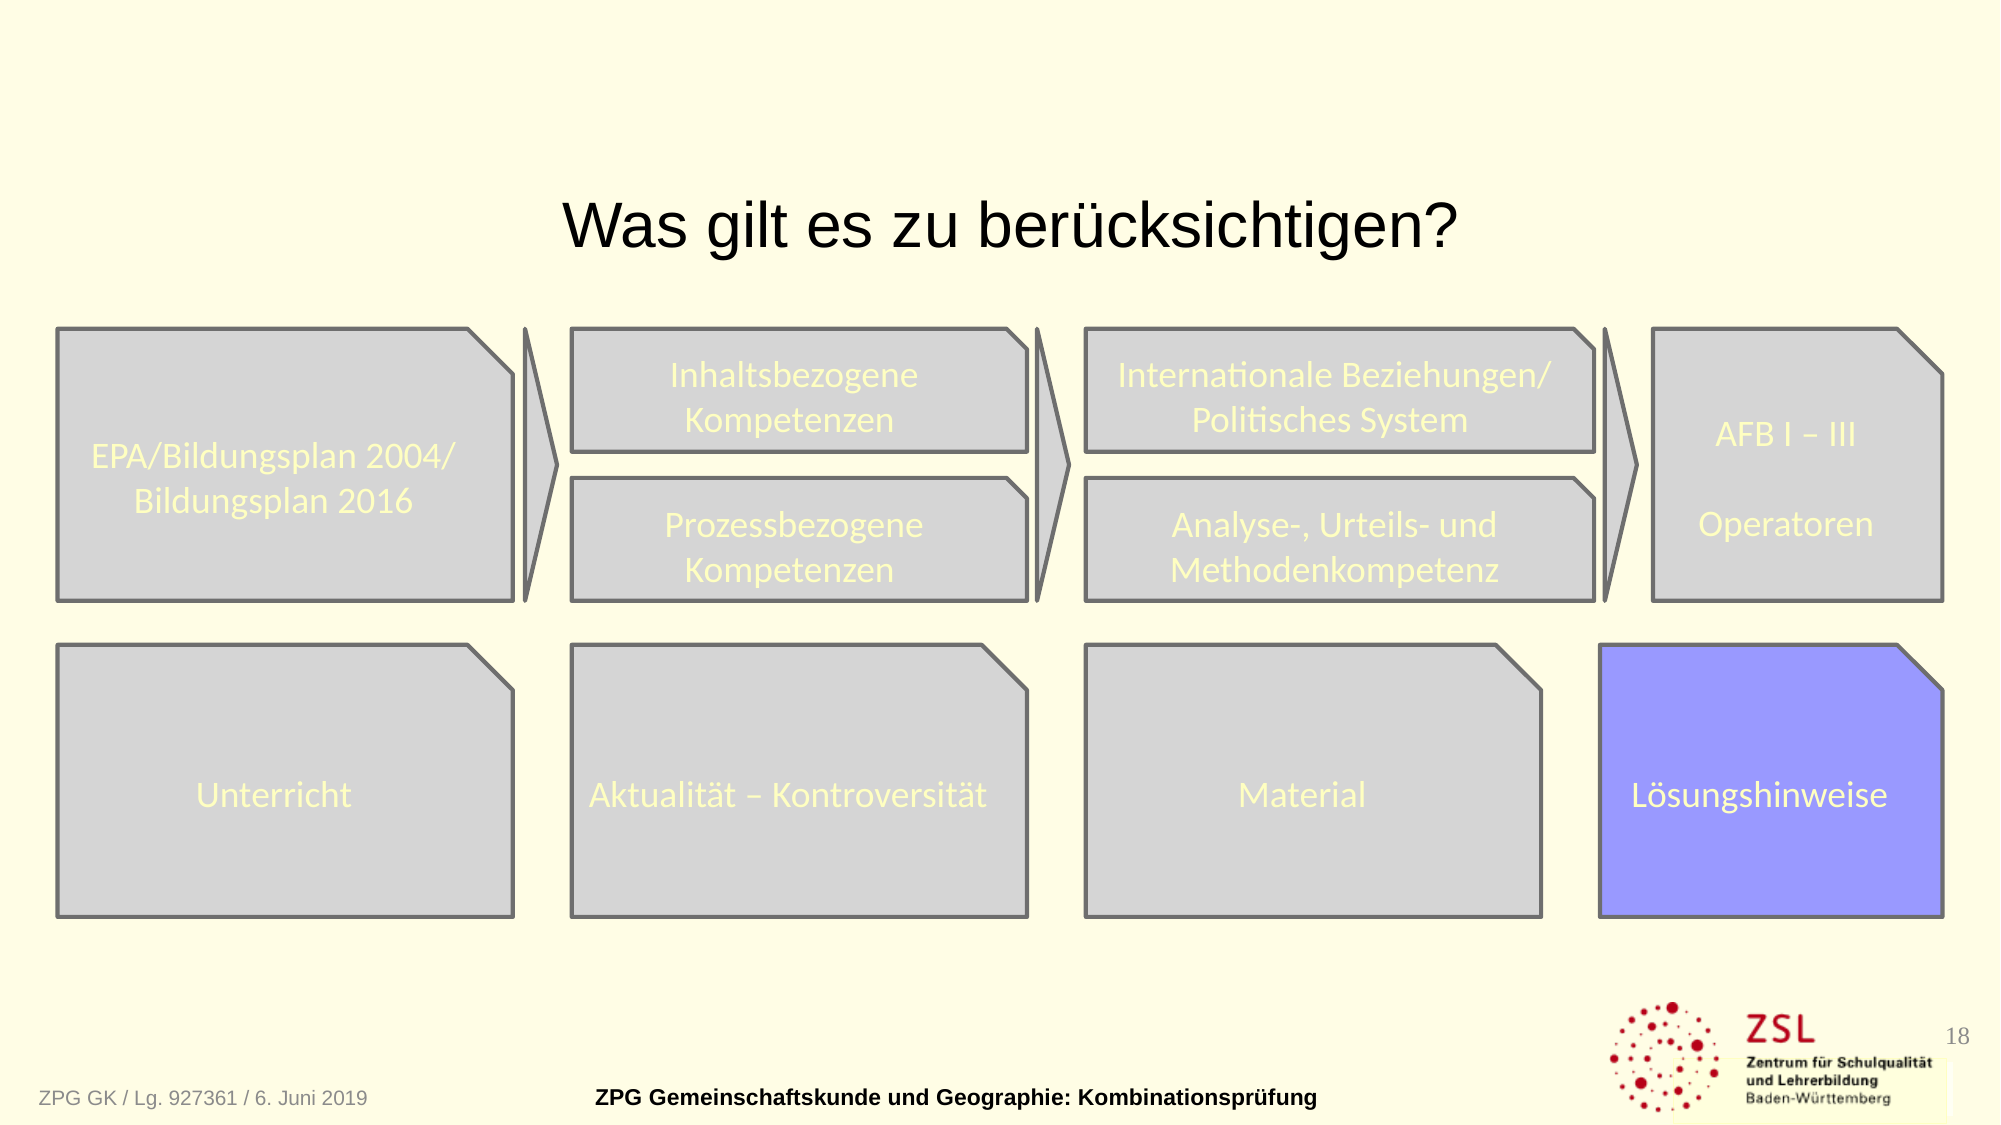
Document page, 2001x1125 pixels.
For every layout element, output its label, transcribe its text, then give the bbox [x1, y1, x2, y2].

text_box Unterricht [55, 642, 515, 919]
text_box Material [1083, 642, 1544, 919]
text_box EPA/Bildungsplan 2004/ Bildungsplan 2016 [55, 326, 515, 603]
text_box Was gilt es zu berücksichtigen? [149, 175, 1875, 268]
text_box Analyse-, Urteils- und Methodenkompetenz [1083, 475, 1597, 603]
text_box Prozessbezogene Kompetenzen [569, 475, 1030, 603]
text_box Internationale Beziehungen/ Politisches System [1083, 326, 1597, 454]
text_box [522, 326, 560, 603]
text_box Aktualität – Kontroversität [569, 642, 1030, 919]
slide_number 18 [1899, 1004, 1986, 1065]
text_box AFB I – III Operatoren [1650, 326, 1945, 603]
text_box Inhaltsbezogene Kompetenzen [569, 326, 1030, 454]
picture [1609, 1002, 1935, 1114]
text_box [1034, 326, 1072, 603]
text_box [1602, 326, 1639, 603]
picture [1947, 1065, 1953, 1116]
text_box Lösungshinweise [1597, 642, 1945, 919]
text_box ZPG GK / Lg. 927361 / 6. Juni 2019 [23, 1066, 843, 1125]
